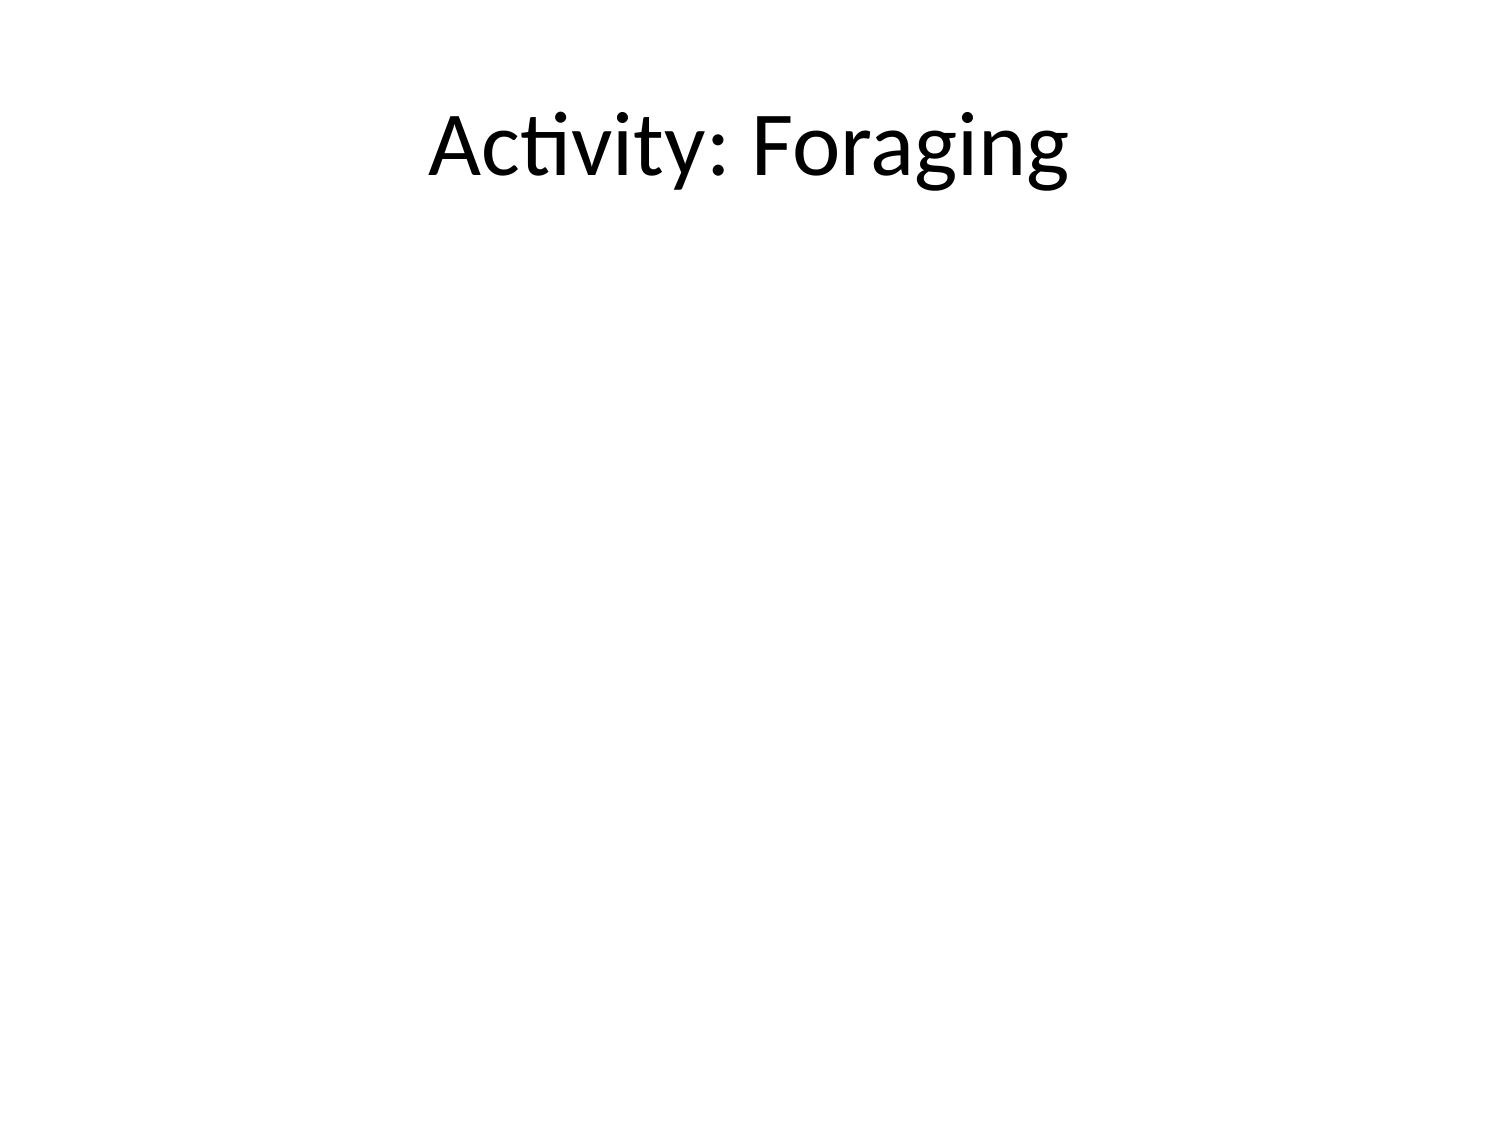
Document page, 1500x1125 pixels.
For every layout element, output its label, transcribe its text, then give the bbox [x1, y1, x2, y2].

title Activity: Foraging [75, 45, 1425, 233]
